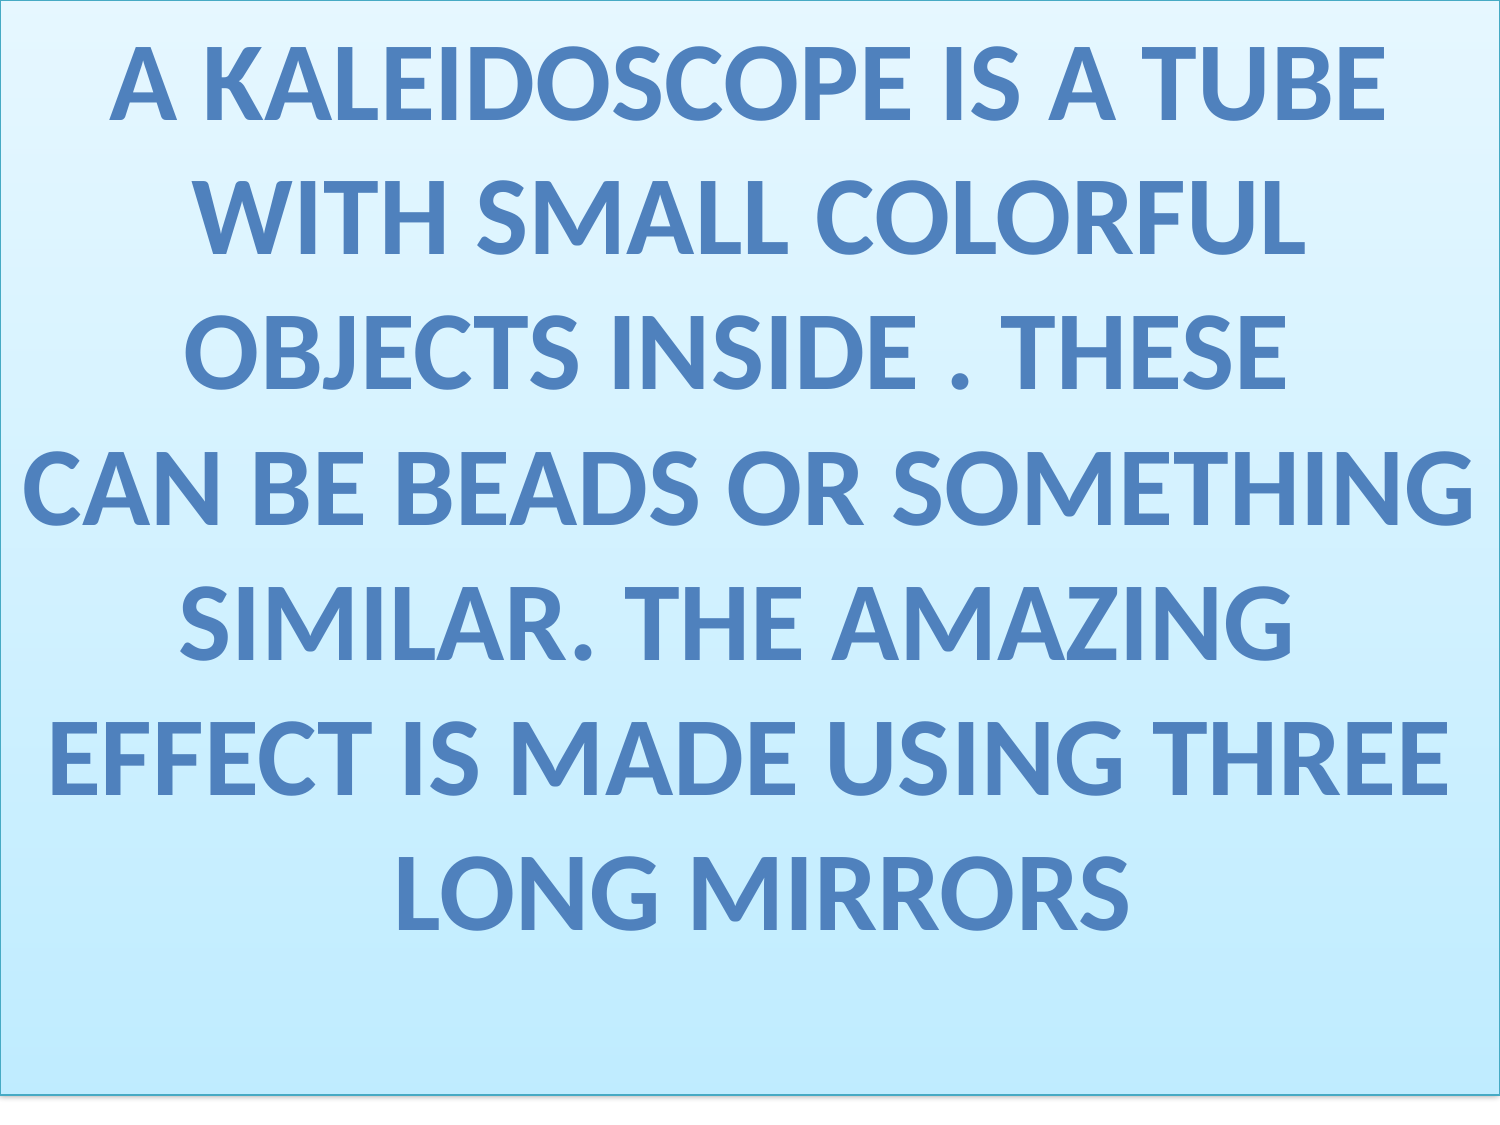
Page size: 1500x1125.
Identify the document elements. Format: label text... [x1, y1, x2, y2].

text_box A Kaleidoscope is a tube With small colorful Objects inside . These Can be beads or something Similar. The amazing Effect Is made using three long mirrors [0, 0, 1500, 1096]
